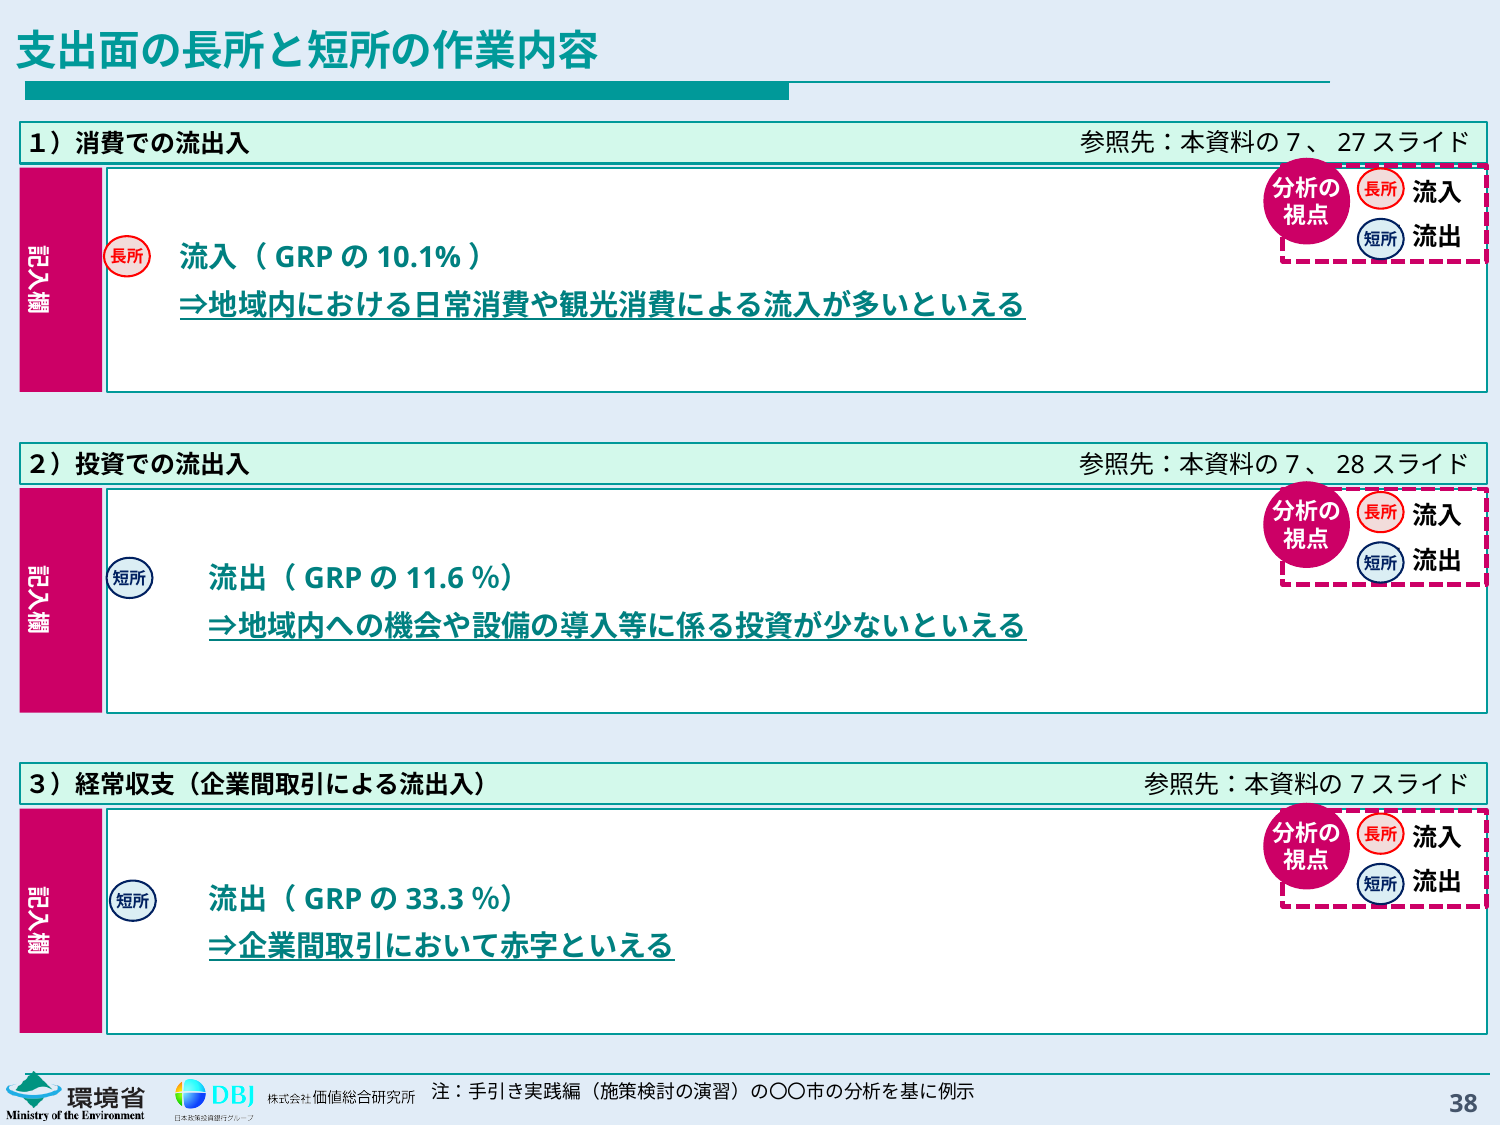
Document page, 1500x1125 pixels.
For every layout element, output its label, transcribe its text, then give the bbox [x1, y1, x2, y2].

text_box ２）投資での流出入 [19, 443, 1411, 485]
picture [171, 1075, 419, 1125]
text_box 参照先：本資料の7スライド [1411, 762, 1486, 802]
text_box １）消費での流出入 [19, 122, 1412, 164]
text_box 記入欄 [19, 808, 103, 1033]
text_box 短所 [106, 557, 153, 598]
slide_number 38 [1431, 1080, 1497, 1122]
text_box 記入欄 [19, 167, 103, 392]
text_box 流出（GRPの33.3％） ⇒企業間取引において赤字といえる [106, 809, 1487, 1034]
text_box 記入欄 [19, 488, 103, 713]
text_box 短所 [109, 880, 156, 921]
text_box 注：手引き実践編（施策検討の演習）の〇〇市の分析を基に例示 [430, 1075, 841, 1107]
text_box 流出（GRPの11.6％） ⇒地域内への機会や設備の導入等に係る投資が少ないといえる [106, 488, 1487, 714]
picture [2, 1071, 148, 1125]
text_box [1263, 157, 1487, 262]
text_box 流入（GRPの10.1%） ⇒地域内における日常消費や観光消費による流入が多いといえる [106, 167, 1487, 393]
text_box ３）経常収支（企業間取引による流出入） [19, 763, 1411, 805]
text_box 参照先：本資料の7、28スライド [1411, 442, 1486, 480]
text_box 長所 [103, 236, 150, 277]
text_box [1262, 480, 1487, 585]
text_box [1262, 802, 1487, 907]
title 支出面の長所と短所の作業内容 [0, 0, 1500, 82]
text_box 参照先：本資料の7、27スライド [1412, 120, 1487, 157]
